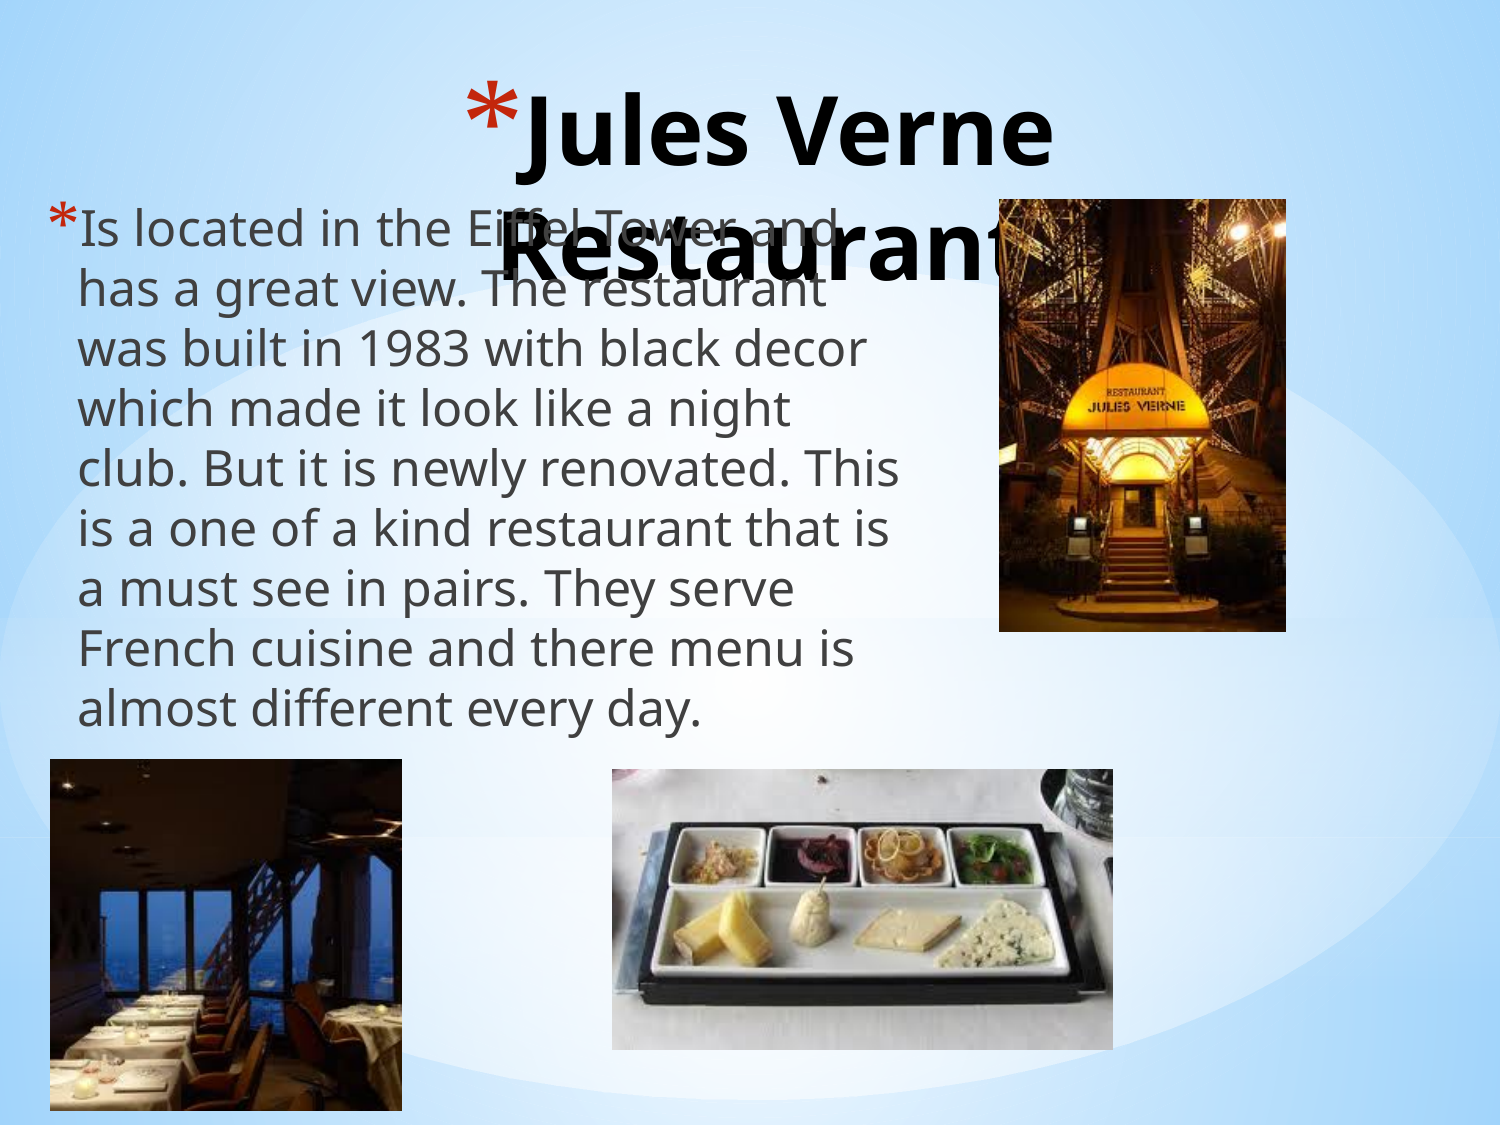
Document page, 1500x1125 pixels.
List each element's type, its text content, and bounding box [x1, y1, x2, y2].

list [999, 199, 1287, 632]
picture [49, 758, 402, 1111]
list Is located in the Eiffel Tower and has a great view. The restaurant was built in 1983 with black decor which made it look like a night club. But it is newly renovated. This is a one of a kind restaurant that is a must see in pairs. They serve French cuisine and there menu is almost different every day. [24, 189, 925, 760]
title Jules Verne Restaurants [225, 62, 1294, 213]
picture [612, 768, 1113, 1051]
